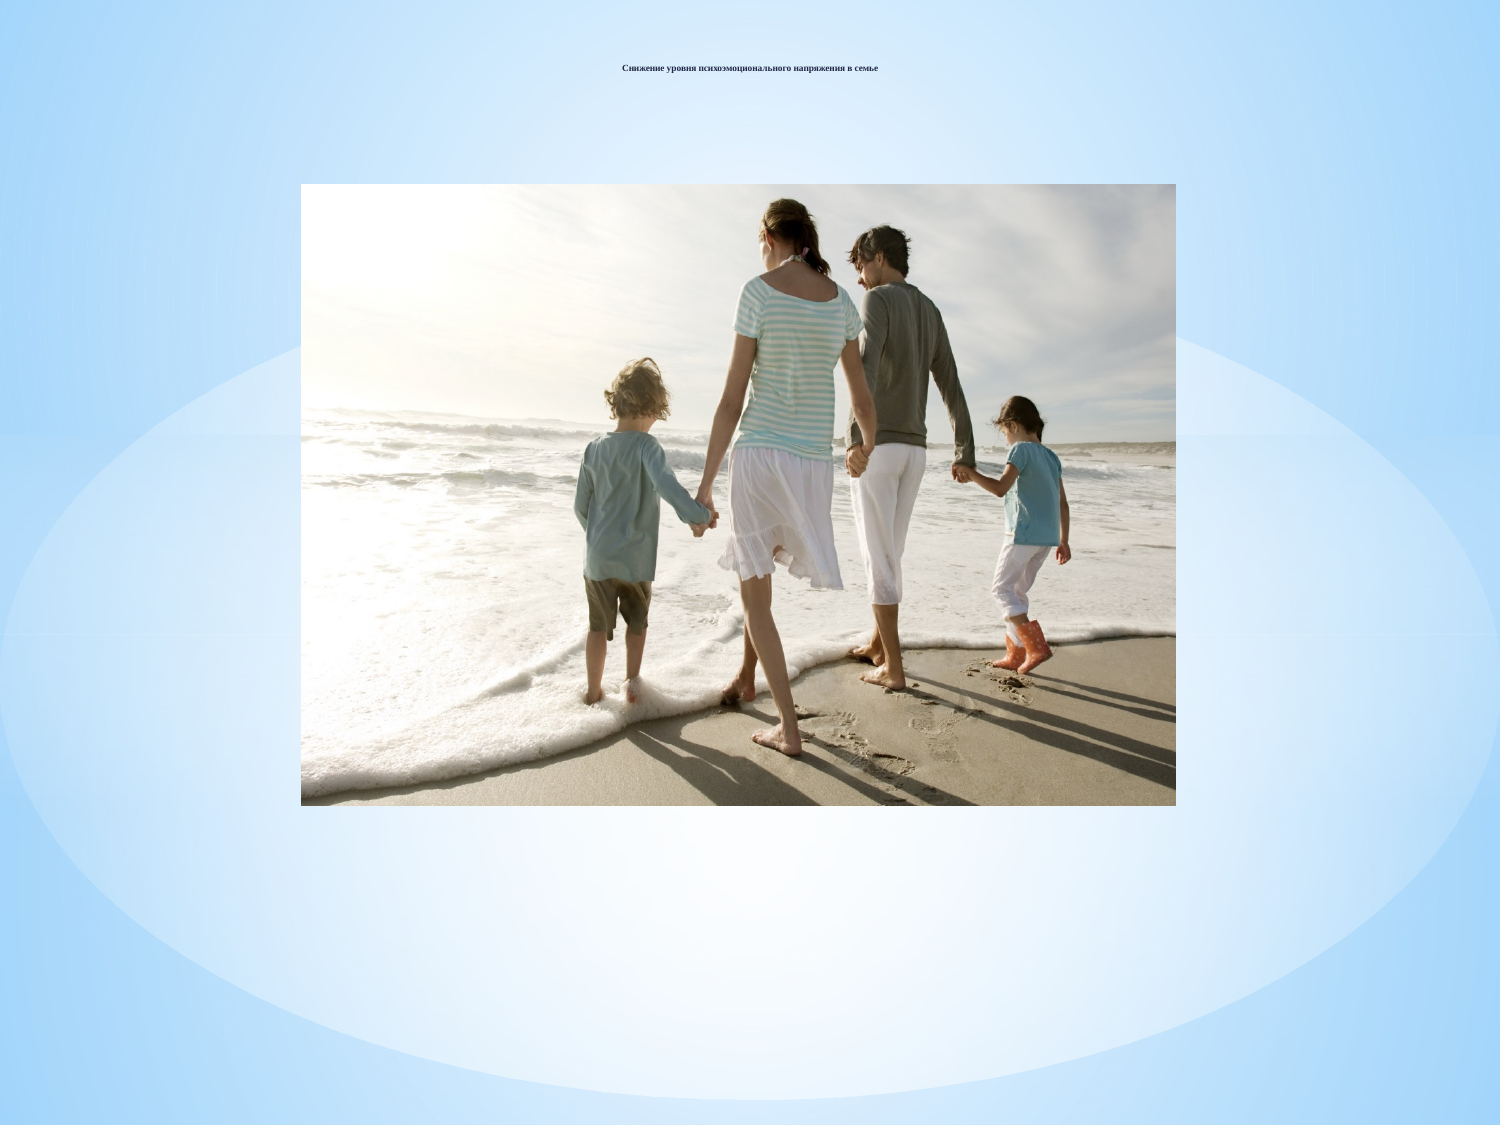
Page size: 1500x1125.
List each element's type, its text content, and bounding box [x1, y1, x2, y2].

subtitle Снижение уровня психоэмоционального напряжения в семье Подготовил педагог-психолог Кавказского филиала ГБУ «Центр диагностики и консультирования» КК Медведева Ольга Александровна [123, 54, 1376, 220]
picture [300, 184, 1176, 807]
